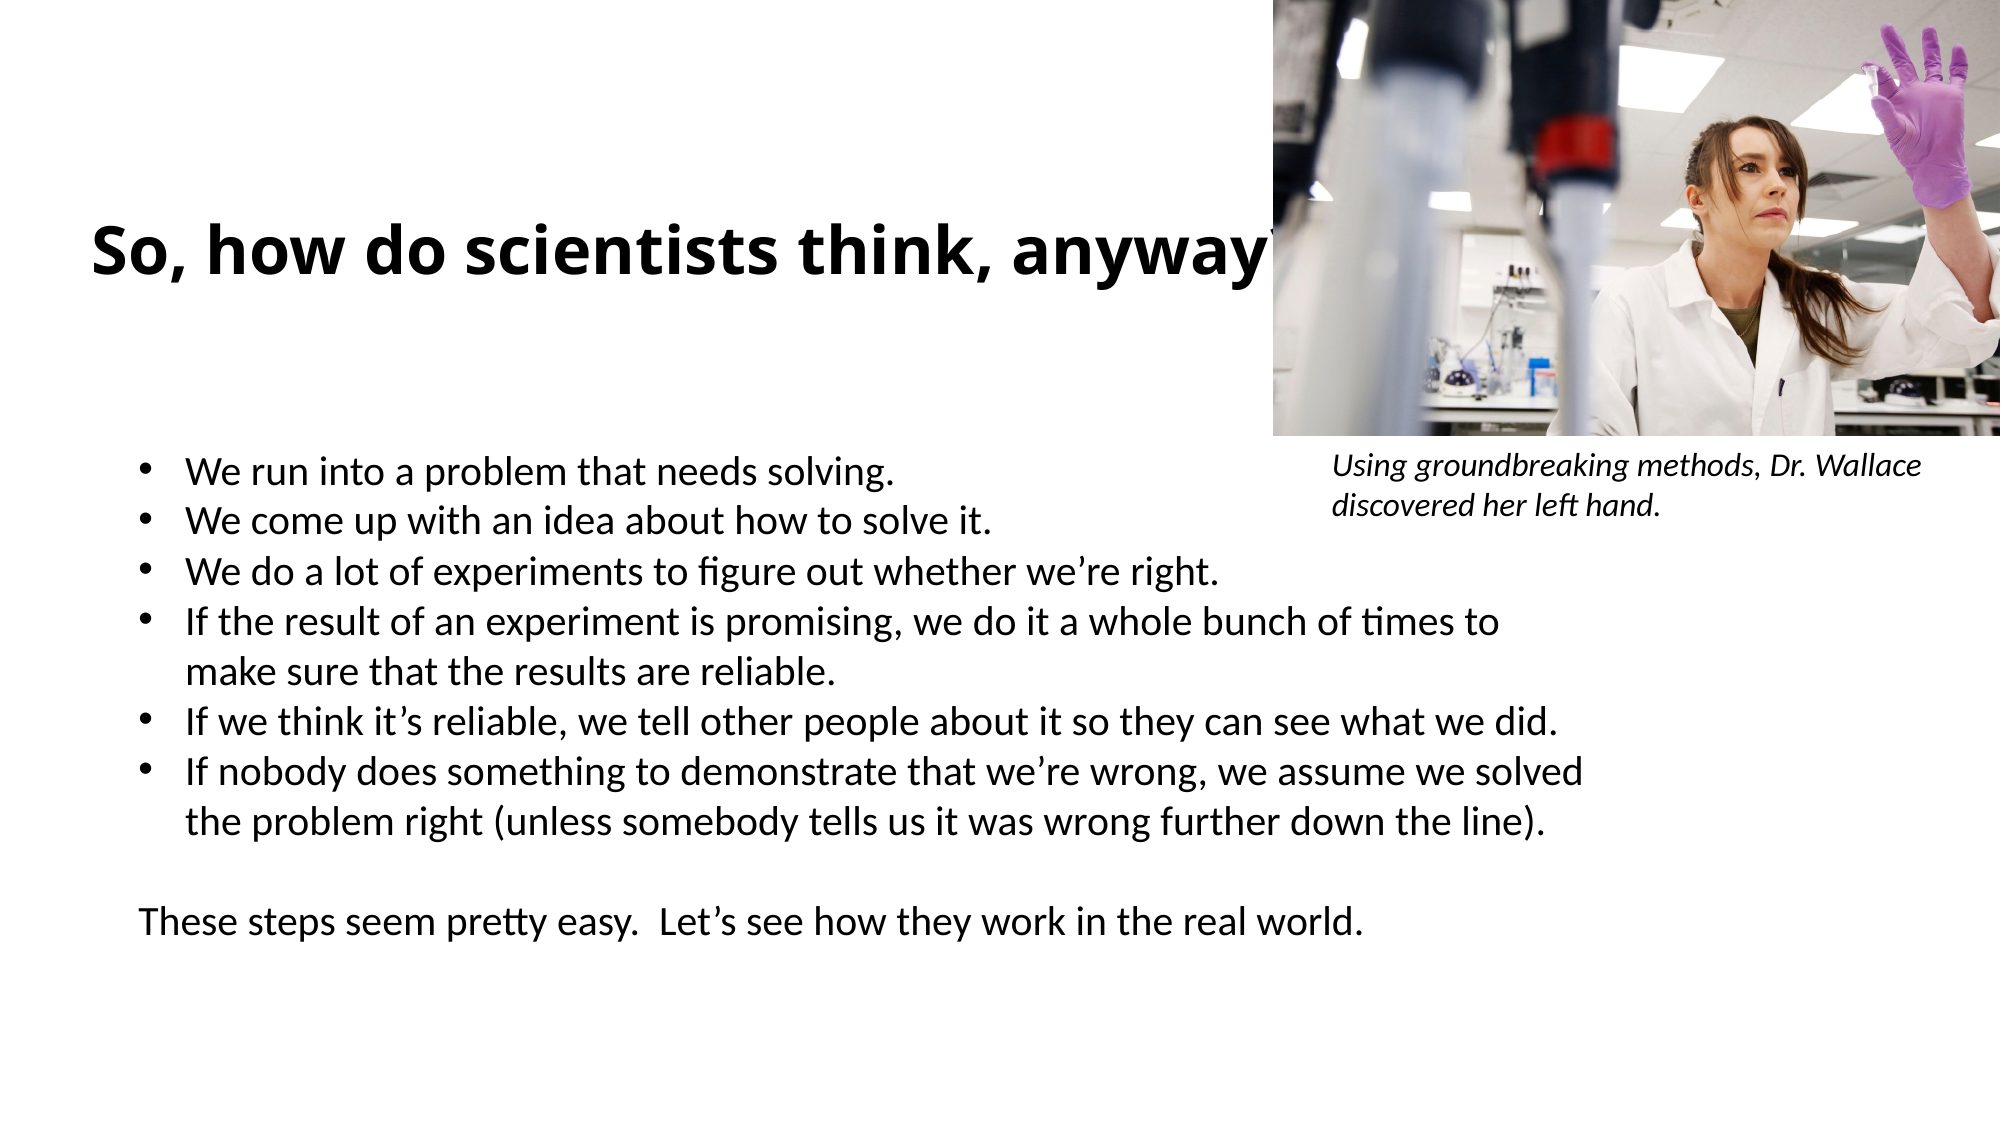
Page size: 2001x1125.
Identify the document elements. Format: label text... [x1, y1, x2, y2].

text_box Using groundbreaking methods, Dr. Wallace discovered her left hand. [1317, 436, 2000, 531]
picture [1273, 0, 2000, 436]
text_box We run into a problem that needs solving. We come up with an idea about how to solve it. We do a lot of experiments to figure out whether we’re right. If the result of an experiment is promising, we do it a whole bunch of times to make sure that the results are reliable. If we think it’s reliable, we tell other people about it so they can see what we did. If nobody does something to demonstrate that we’re wrong, we assume we solved the problem right (unless somebody tells us it was wrong further down the line). These steps seem pretty easy. Let’s see how they work in the real world. [123, 436, 1616, 951]
title So, how do scientists think, anyway? [76, 144, 1273, 362]
